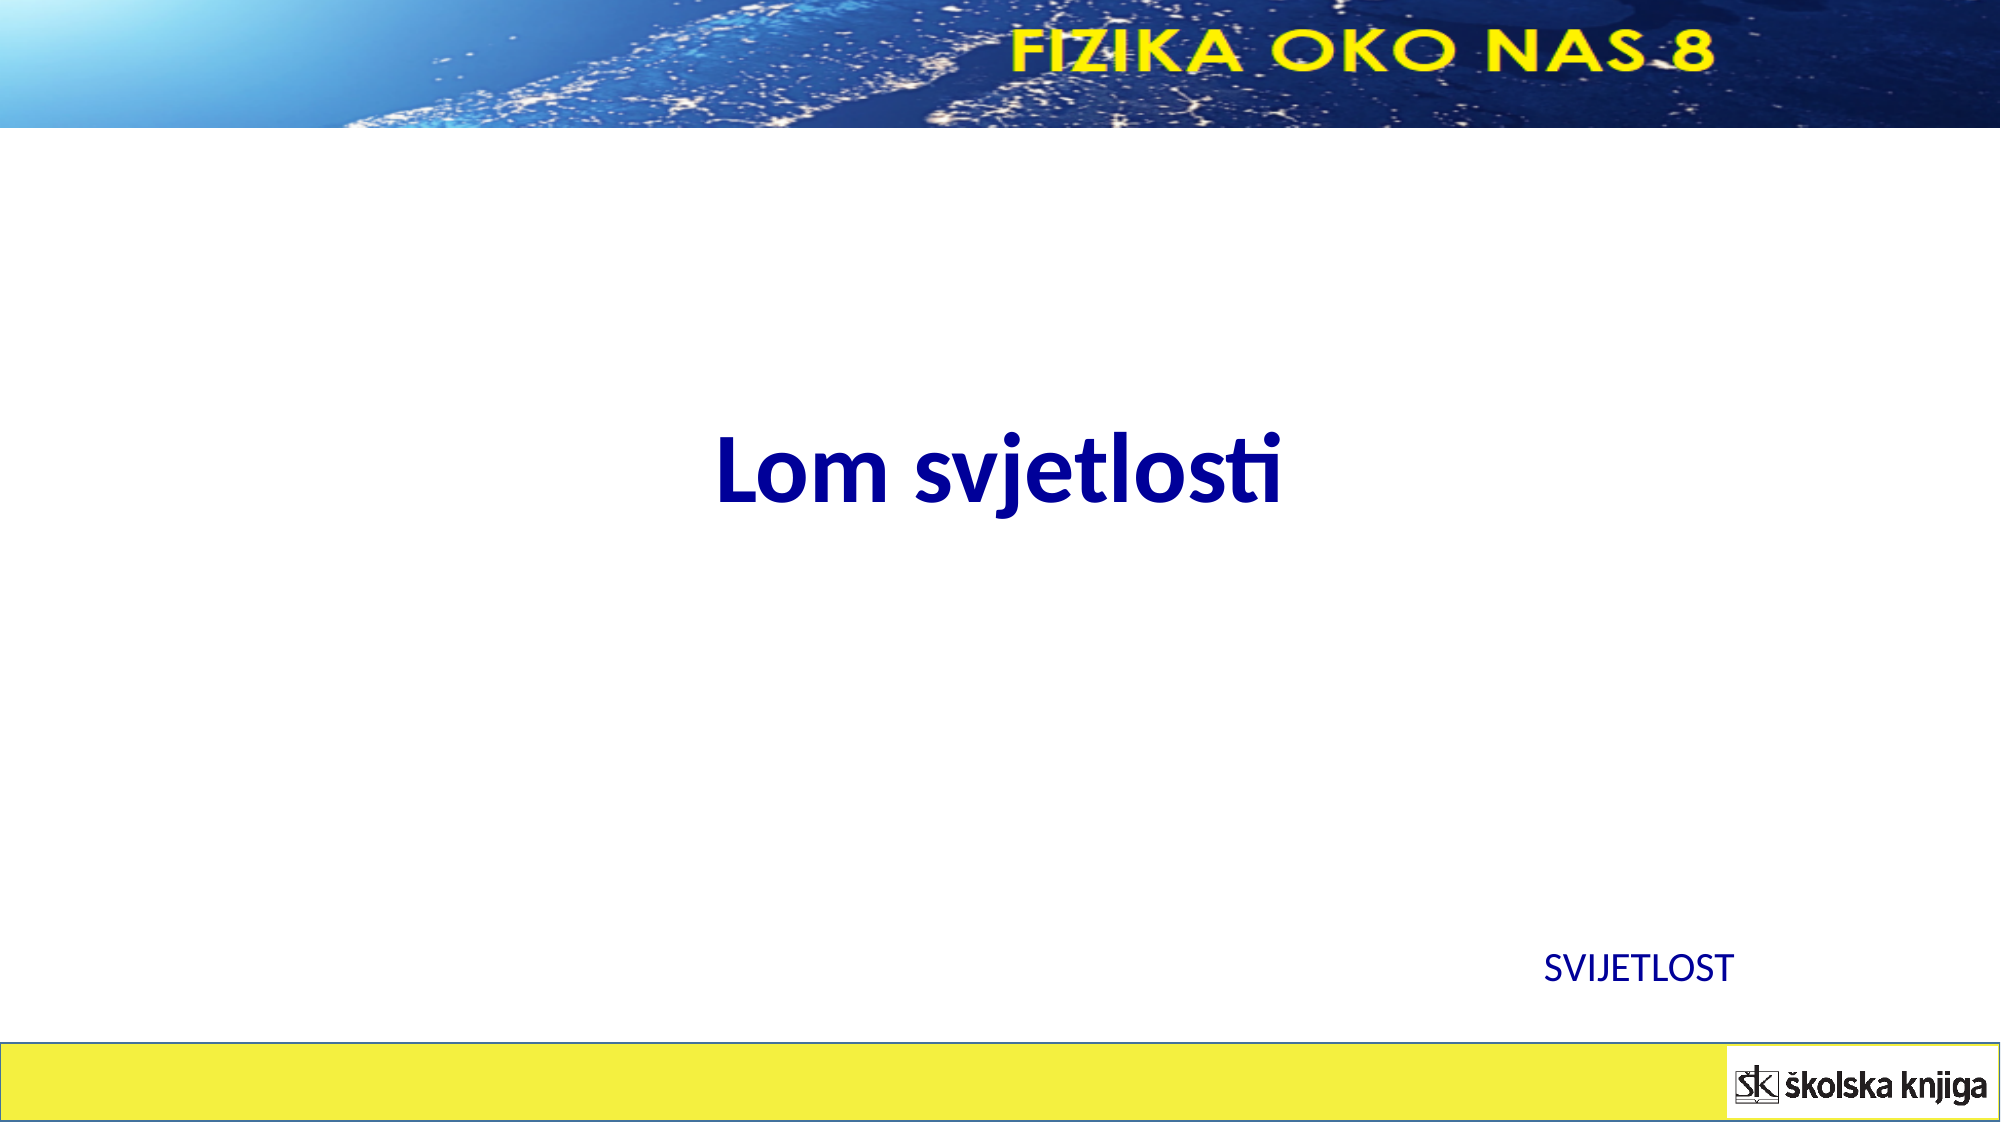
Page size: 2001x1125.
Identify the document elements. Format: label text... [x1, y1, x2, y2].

subtitle SVIJETLOST [1012, 937, 1750, 1050]
title Lom svjetlosti [150, 349, 1850, 591]
picture [0, 0, 2000, 128]
picture [1727, 1046, 1998, 1118]
